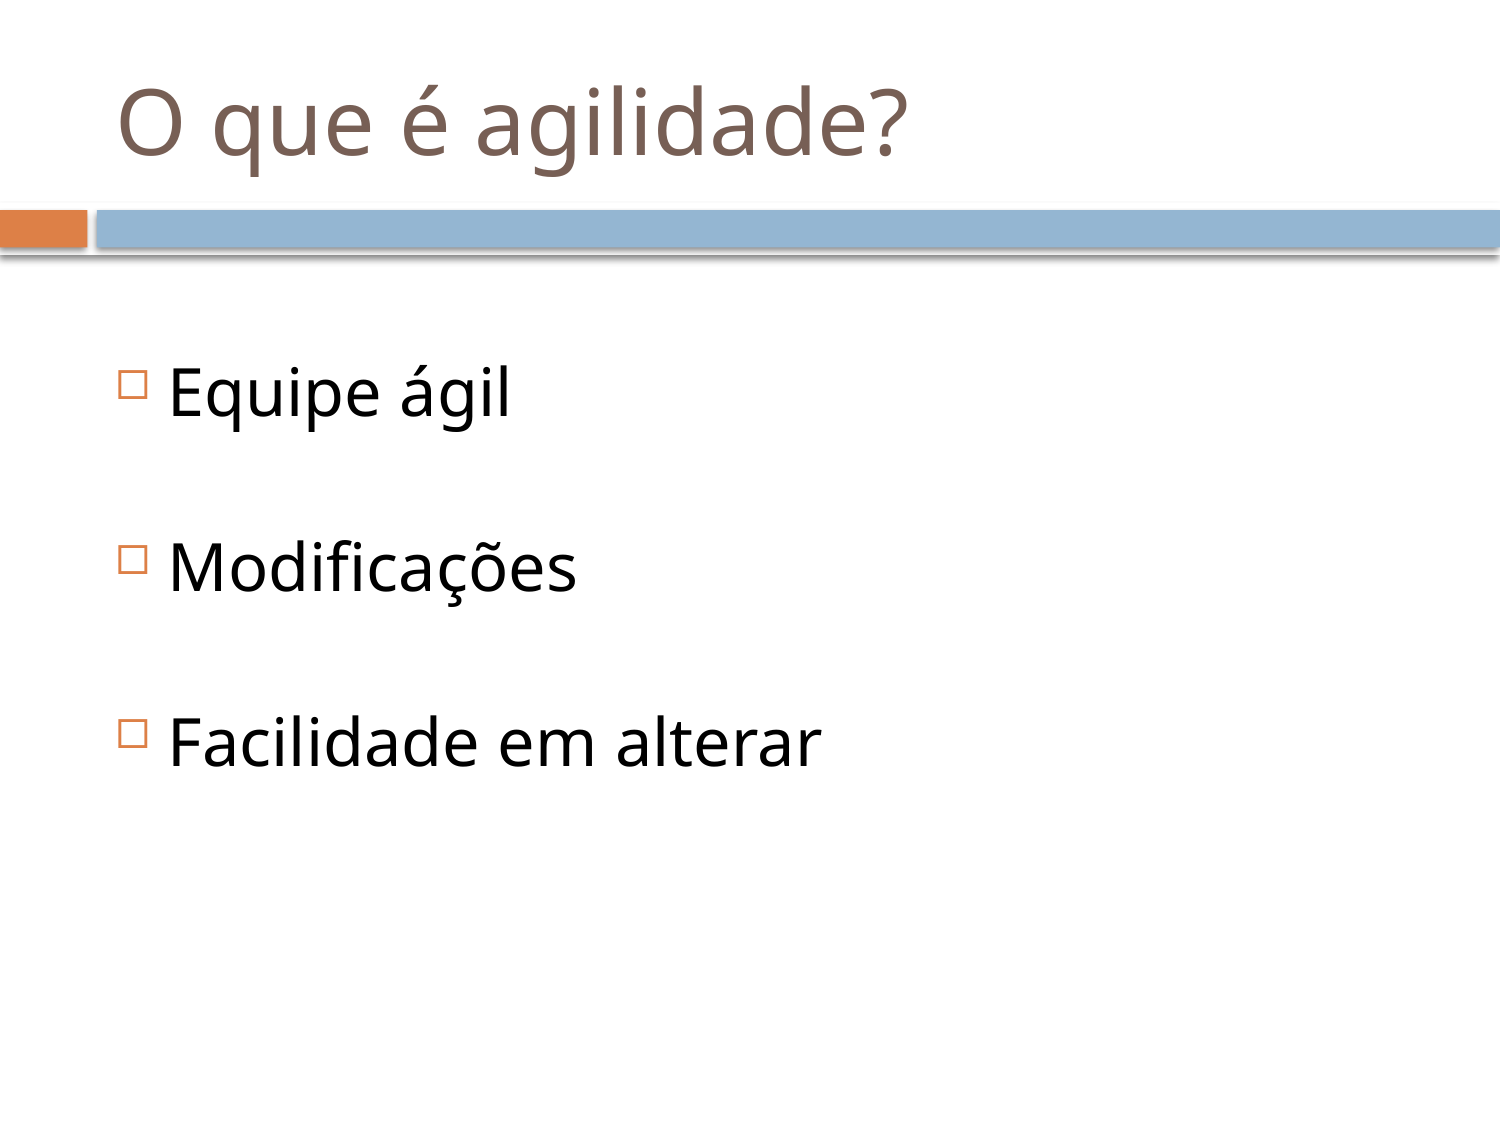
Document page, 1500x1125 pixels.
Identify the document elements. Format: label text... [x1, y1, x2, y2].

list Equipe ágil Modificações Facilidade em alterar [100, 262, 1438, 1000]
title O que é agilidade? [100, 37, 1438, 200]
